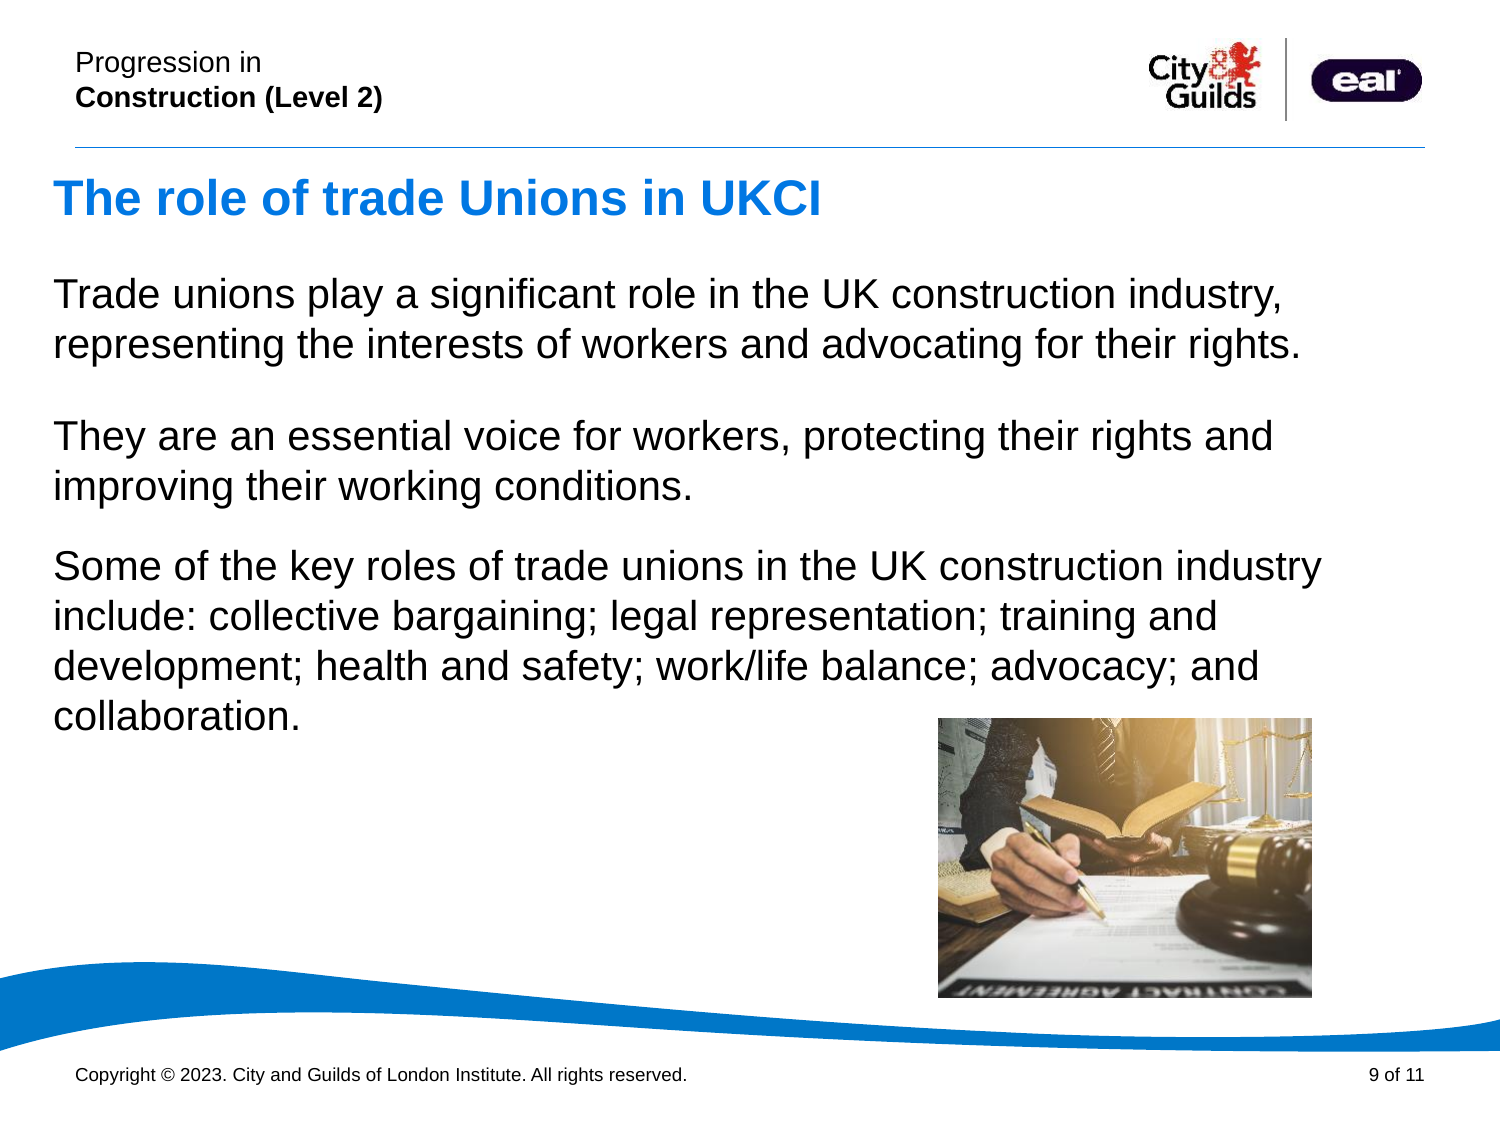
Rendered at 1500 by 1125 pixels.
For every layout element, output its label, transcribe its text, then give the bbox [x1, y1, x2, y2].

title The role of trade Unions in UKCI [52, 165, 1426, 229]
text_box Some of the key roles of trade unions in the UK construction industry include: collective bargaining; legal representation; training and development; health and safety; work/life balance; advocacy; and collaboration. [53, 538, 1403, 1125]
picture [938, 717, 1312, 998]
picture [1149, 38, 1422, 121]
list Trade unions play a significant role in the UK construction industry, representing the interests of workers and advocating for their rights. They are an essential voice for workers, protecting their rights and improving their working conditions. [52, 266, 1404, 480]
